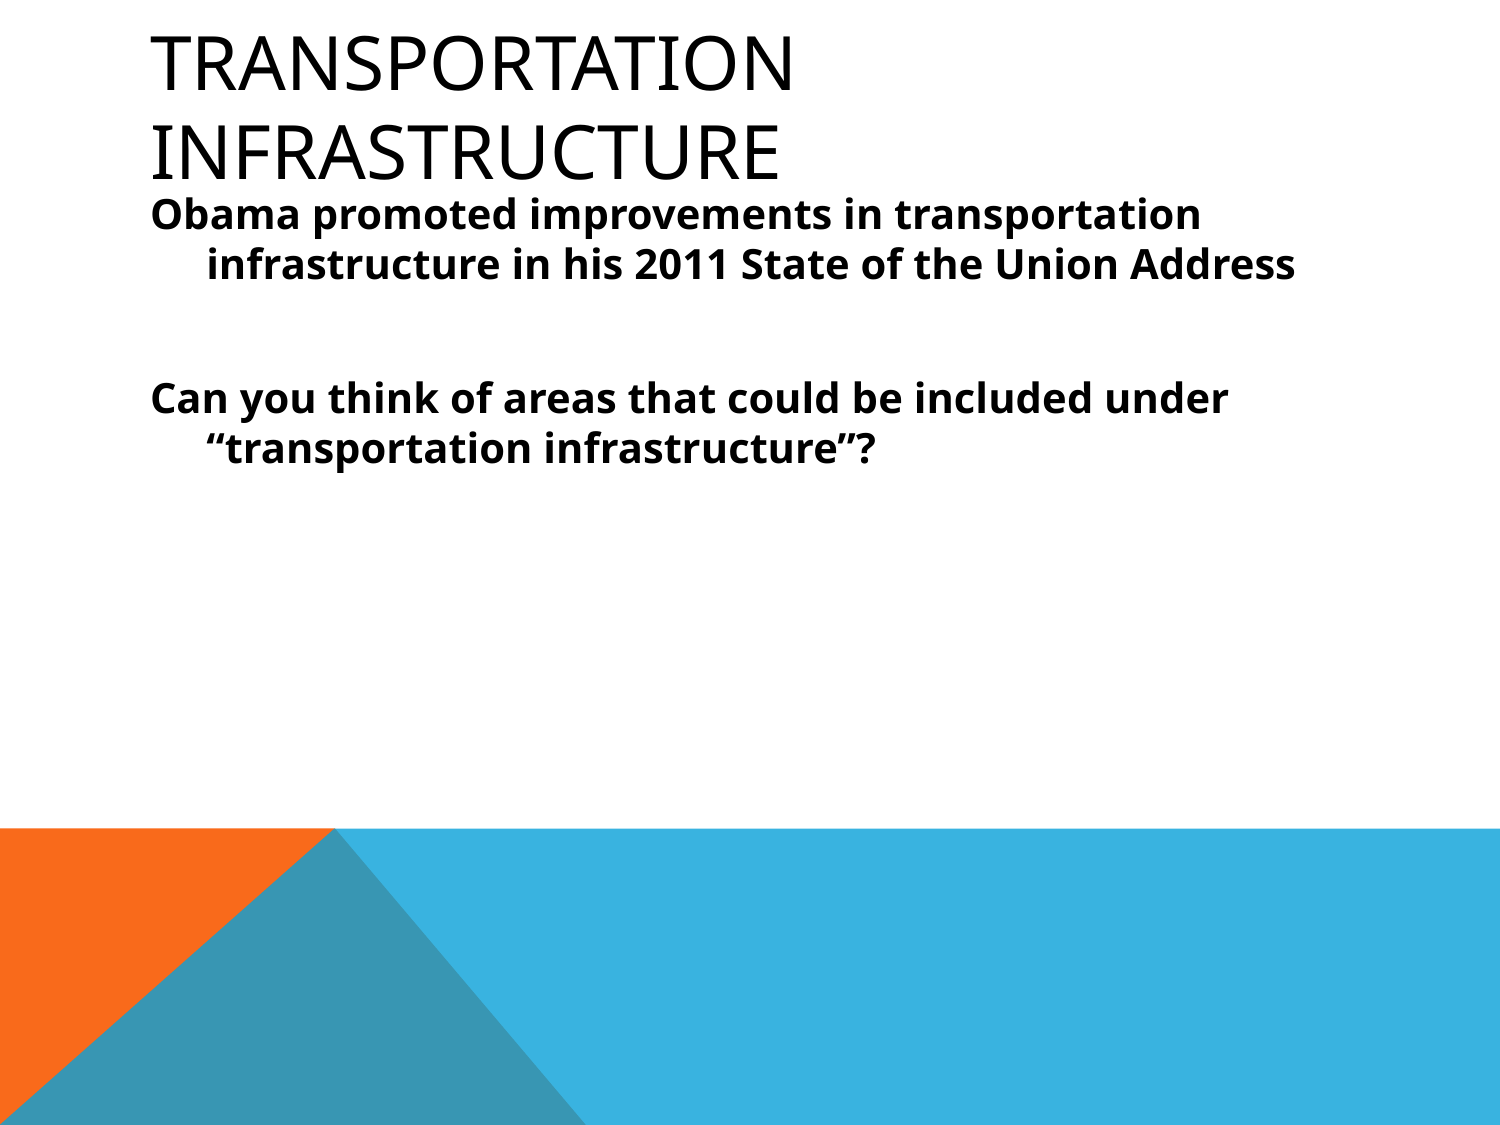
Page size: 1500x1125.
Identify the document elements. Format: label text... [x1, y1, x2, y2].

list Obama promoted improvements in transportation infrastructure in his 2011 State of the Union Address Can you think of areas that could be included under “transportation infrastructure”? [135, 180, 1369, 768]
title Transportation infrastructure [135, 60, 1369, 150]
